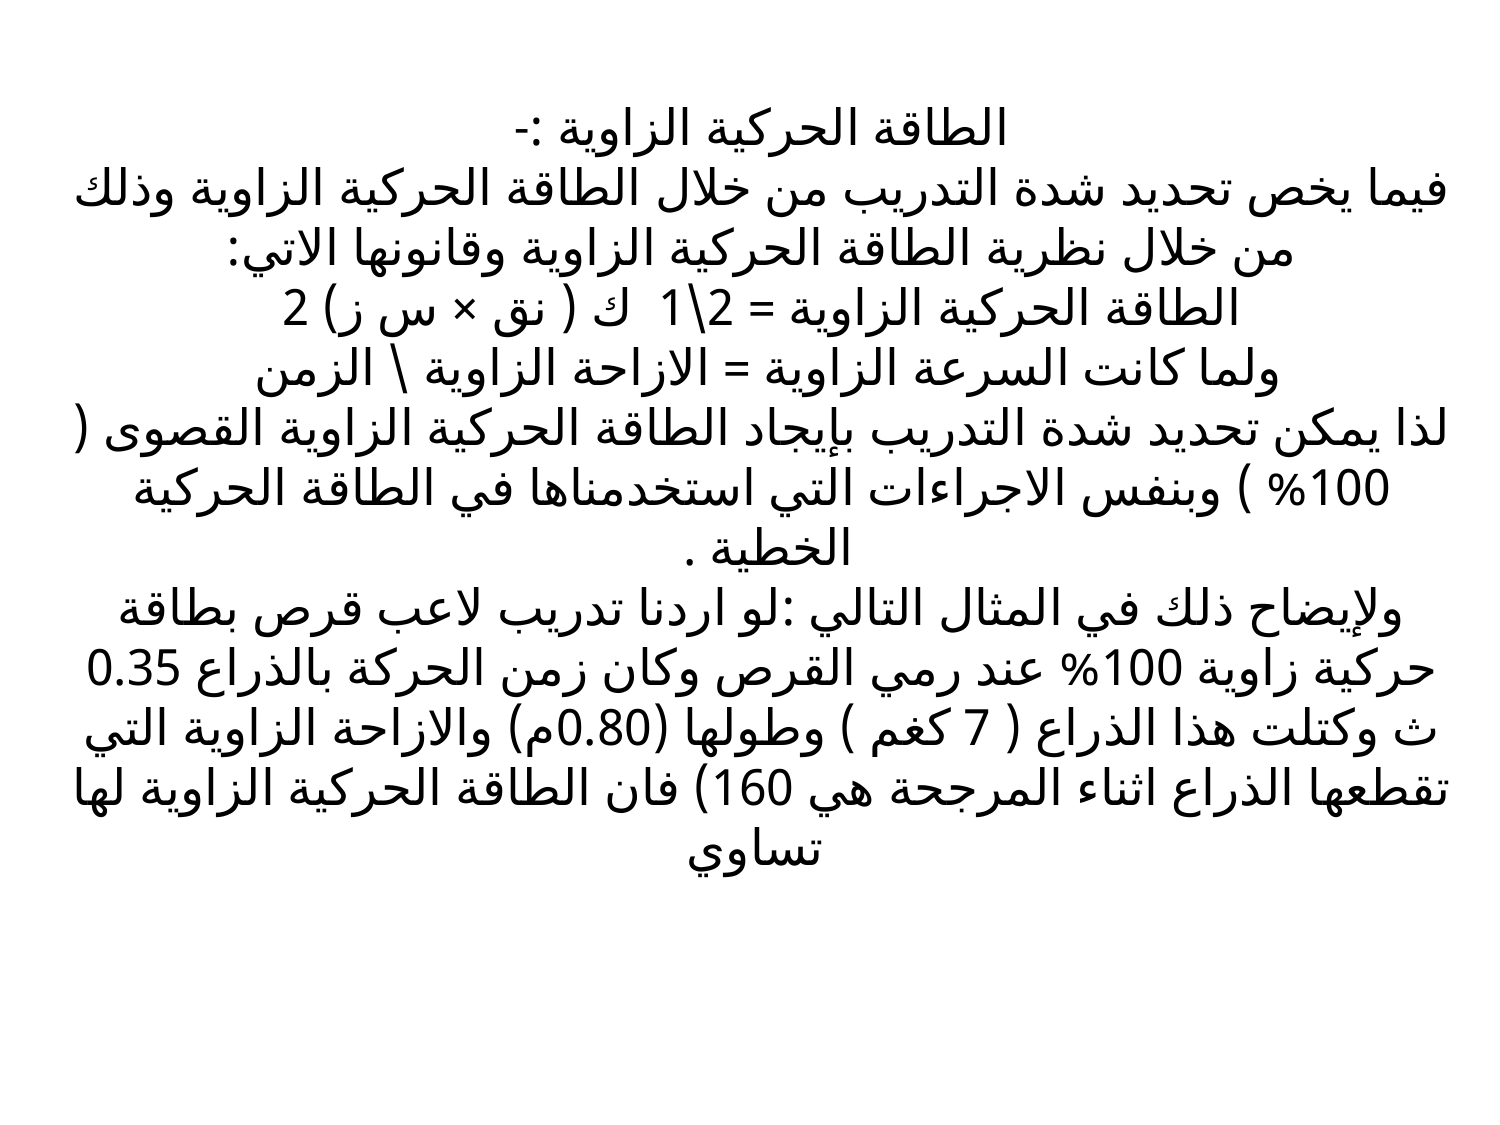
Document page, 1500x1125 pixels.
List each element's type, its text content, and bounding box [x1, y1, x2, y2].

title -الطاقة الحركية الزاوية : فيما يخص تحديد شدة التدريب من خلال الطاقة الحركية الزاوية وذلك من خلال نظرية الطاقة الحركية الزاوية وقانونها الاتي: الطاقة الحركية الزاوية = 2\1 ك ( نق × س ز) 2 ولما كانت السرعة الزاوية = الازاحة الزاوية \ الزمن لذا يمكن تحديد شدة التدريب بإيجاد الطاقة الحركية الزاوية القصوى ( 100% ) وبنفس الاجراءات التي استخدمناها في الطاقة الحركية الخطية . ولإيضاح ذلك في المثال التالي :لو اردنا تدريب لاعب قرص بطاقة حركية زاوية 100% عند رمي القرص وكان زمن الحركة بالذراع 0.35 ث وكتلت هذا الذراع ( 7 كغم ) وطولها (0.80م) والازاحة الزاوية التي تقطعها الذراع اثناء المرجحة هي 160) فان الطاقة الحركية الزاوية لها تساوي [53, 78, 1471, 953]
